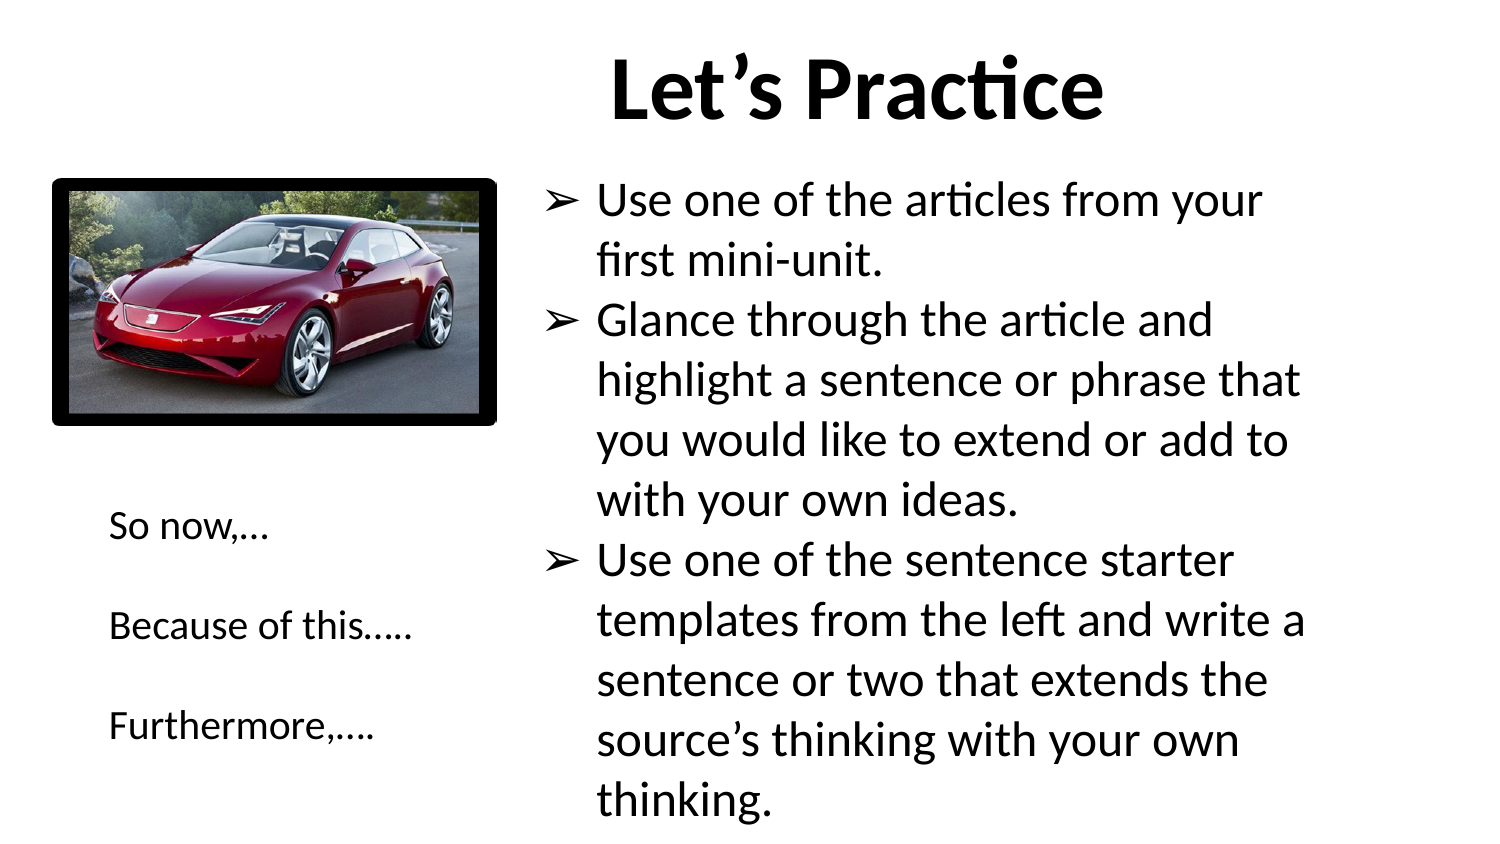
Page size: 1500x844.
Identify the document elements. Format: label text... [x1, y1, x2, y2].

picture [52, 177, 498, 426]
title Let’s Practice [496, 46, 1221, 134]
text_box Use one of the articles from your first mini-unit. Glance through the article and highlight a sentence or phrase that you would like to extend or add to with your own ideas. Use one of the sentence starter templates from the left and write a sentence or two that extends the source’s thinking with your own thinking. [525, 159, 1369, 807]
text_box So now,… Because of this….. Furthermore,…. [93, 490, 432, 691]
